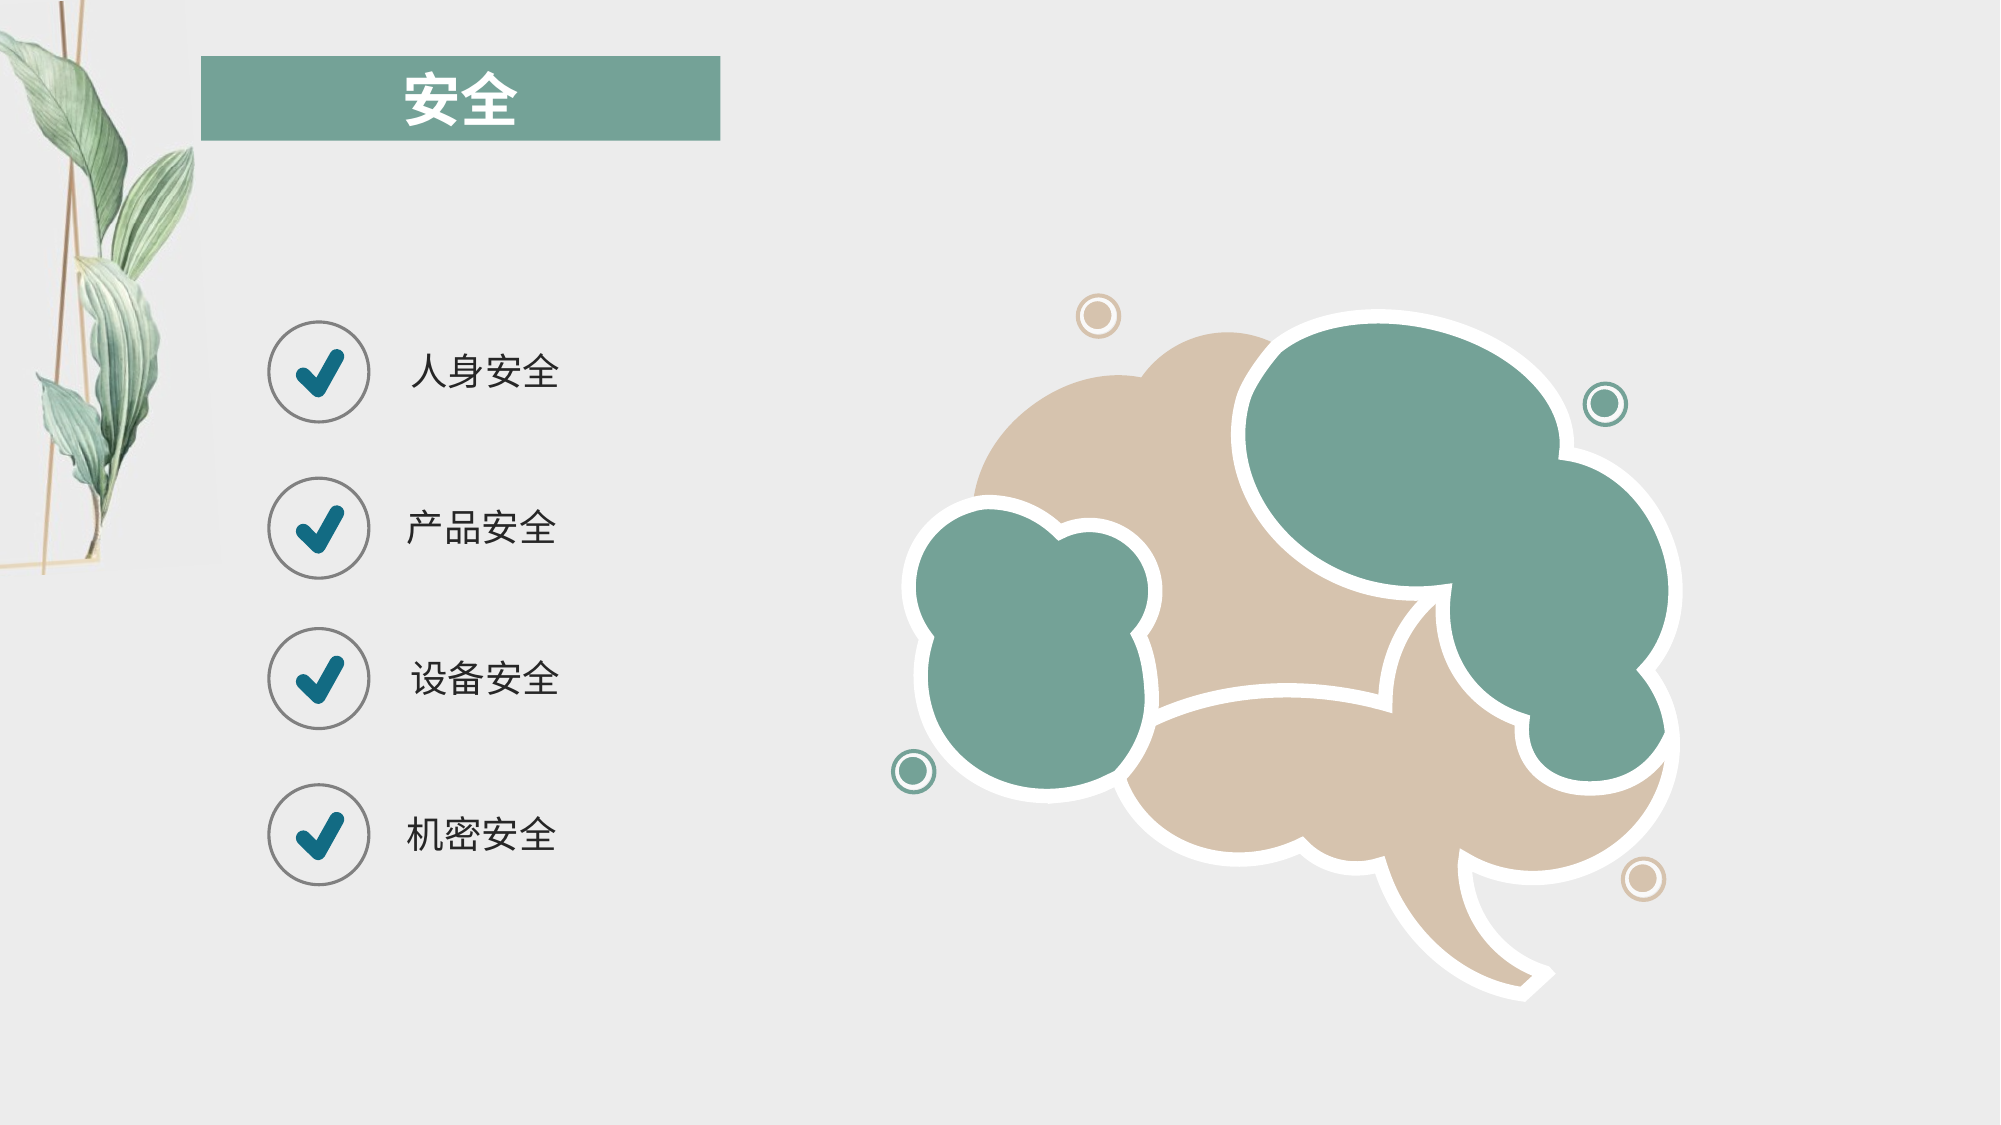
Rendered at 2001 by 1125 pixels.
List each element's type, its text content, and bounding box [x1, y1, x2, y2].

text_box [1075, 293, 1122, 339]
text_box [1238, 316, 1676, 789]
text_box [268, 321, 369, 422]
text_box 设备安全 [395, 641, 1049, 708]
text_box [975, 332, 1436, 719]
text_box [1620, 856, 1667, 902]
text_box [908, 524, 1156, 796]
text_box 产品安全 [391, 490, 1063, 557]
picture [0, 0, 222, 578]
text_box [268, 784, 369, 885]
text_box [890, 748, 937, 795]
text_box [268, 628, 369, 729]
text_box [1582, 381, 1629, 427]
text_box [268, 478, 369, 579]
text_box 机密安全 [391, 797, 1063, 863]
text_box 人身安全 [395, 334, 1049, 401]
text_box [1118, 592, 1673, 995]
